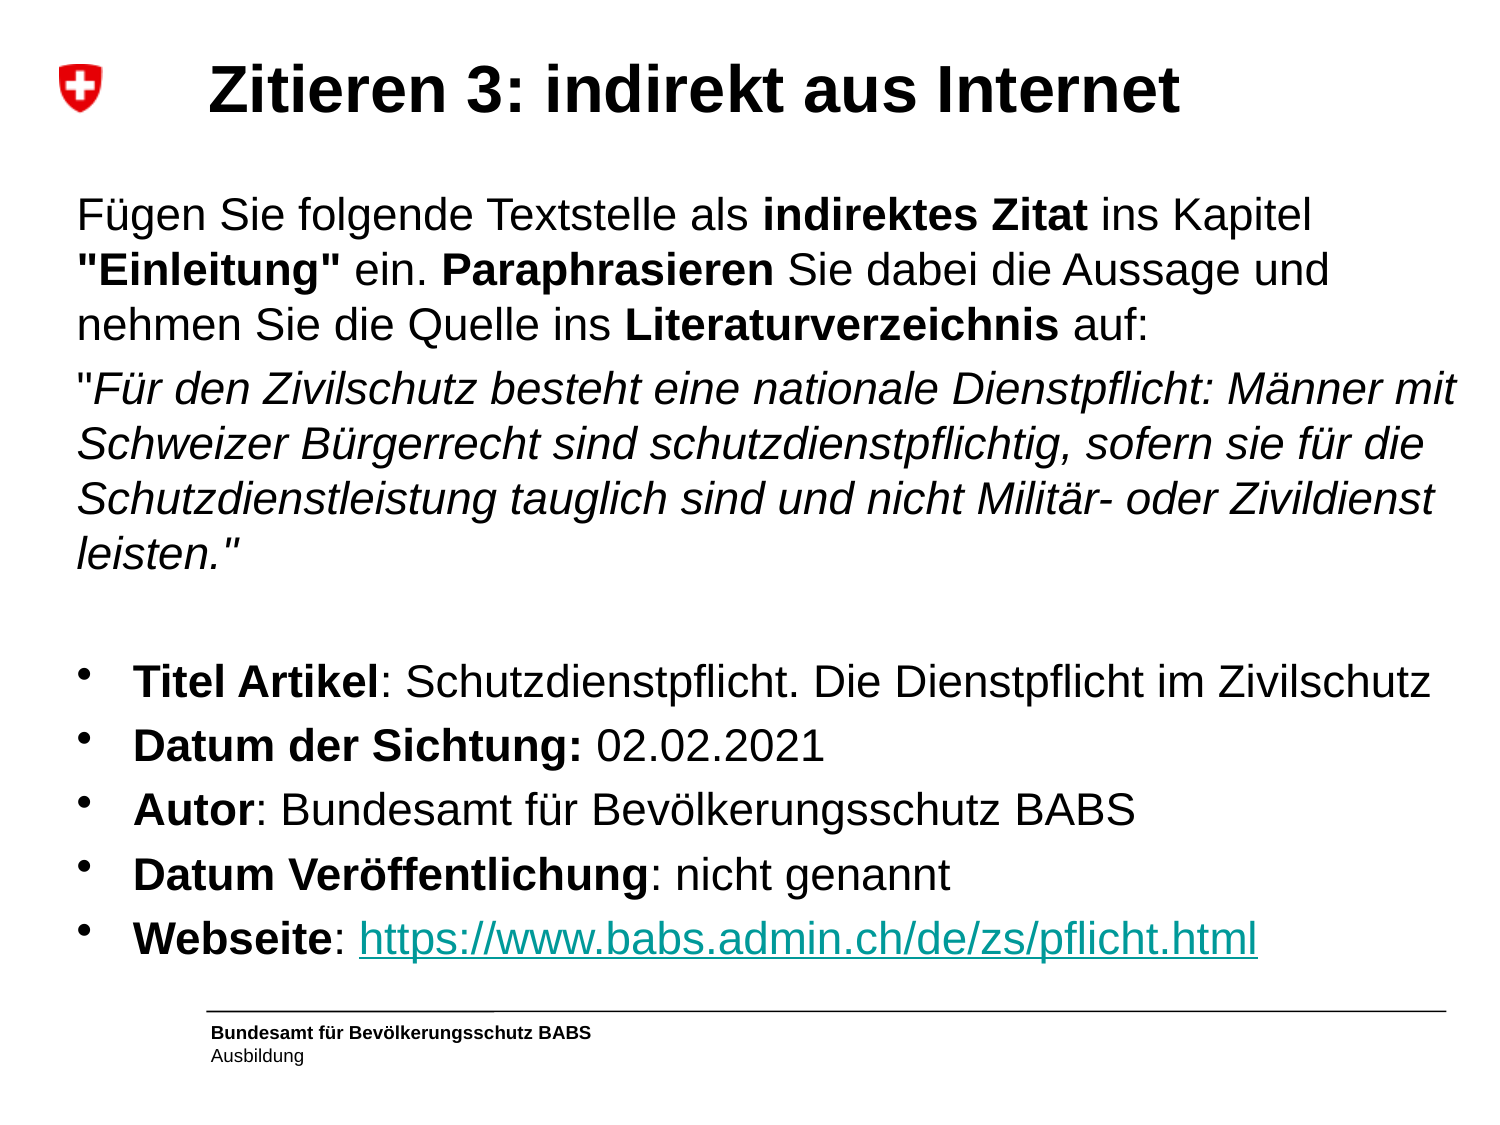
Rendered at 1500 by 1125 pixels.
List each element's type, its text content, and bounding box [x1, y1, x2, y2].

picture [59, 64, 103, 114]
title Zitieren 3: indirekt aus Internet [207, 45, 1433, 184]
list Fügen Sie folgende Textstelle als indirektes Zitat ins Kapitel "Einleitung" ein. Paraphrasieren Sie dabei die Aussage und nehmen Sie die Quelle ins Literaturverzeichnis auf: "Für den Zivilschutz besteht eine nationale Dienstpflicht: Männer mit Schweizer Bürgerrecht sind schutzdienstpflichtig, sofern sie für die Schutzdienstleistung tauglich sind und nicht Militär- oder Zivildienst leisten." Titel Artikel: Schutzdienstpflicht. Die Dienstpflicht im Zivilschutz Datum der Sichtung: 02.02.2021 Autor: Bundesamt für Bevölkerungsschutz BABS Datum Veröffentlichung: nicht genannt Webseite: https://www.babs.admin.ch/de/zs/pflicht.html [76, 184, 1483, 1012]
